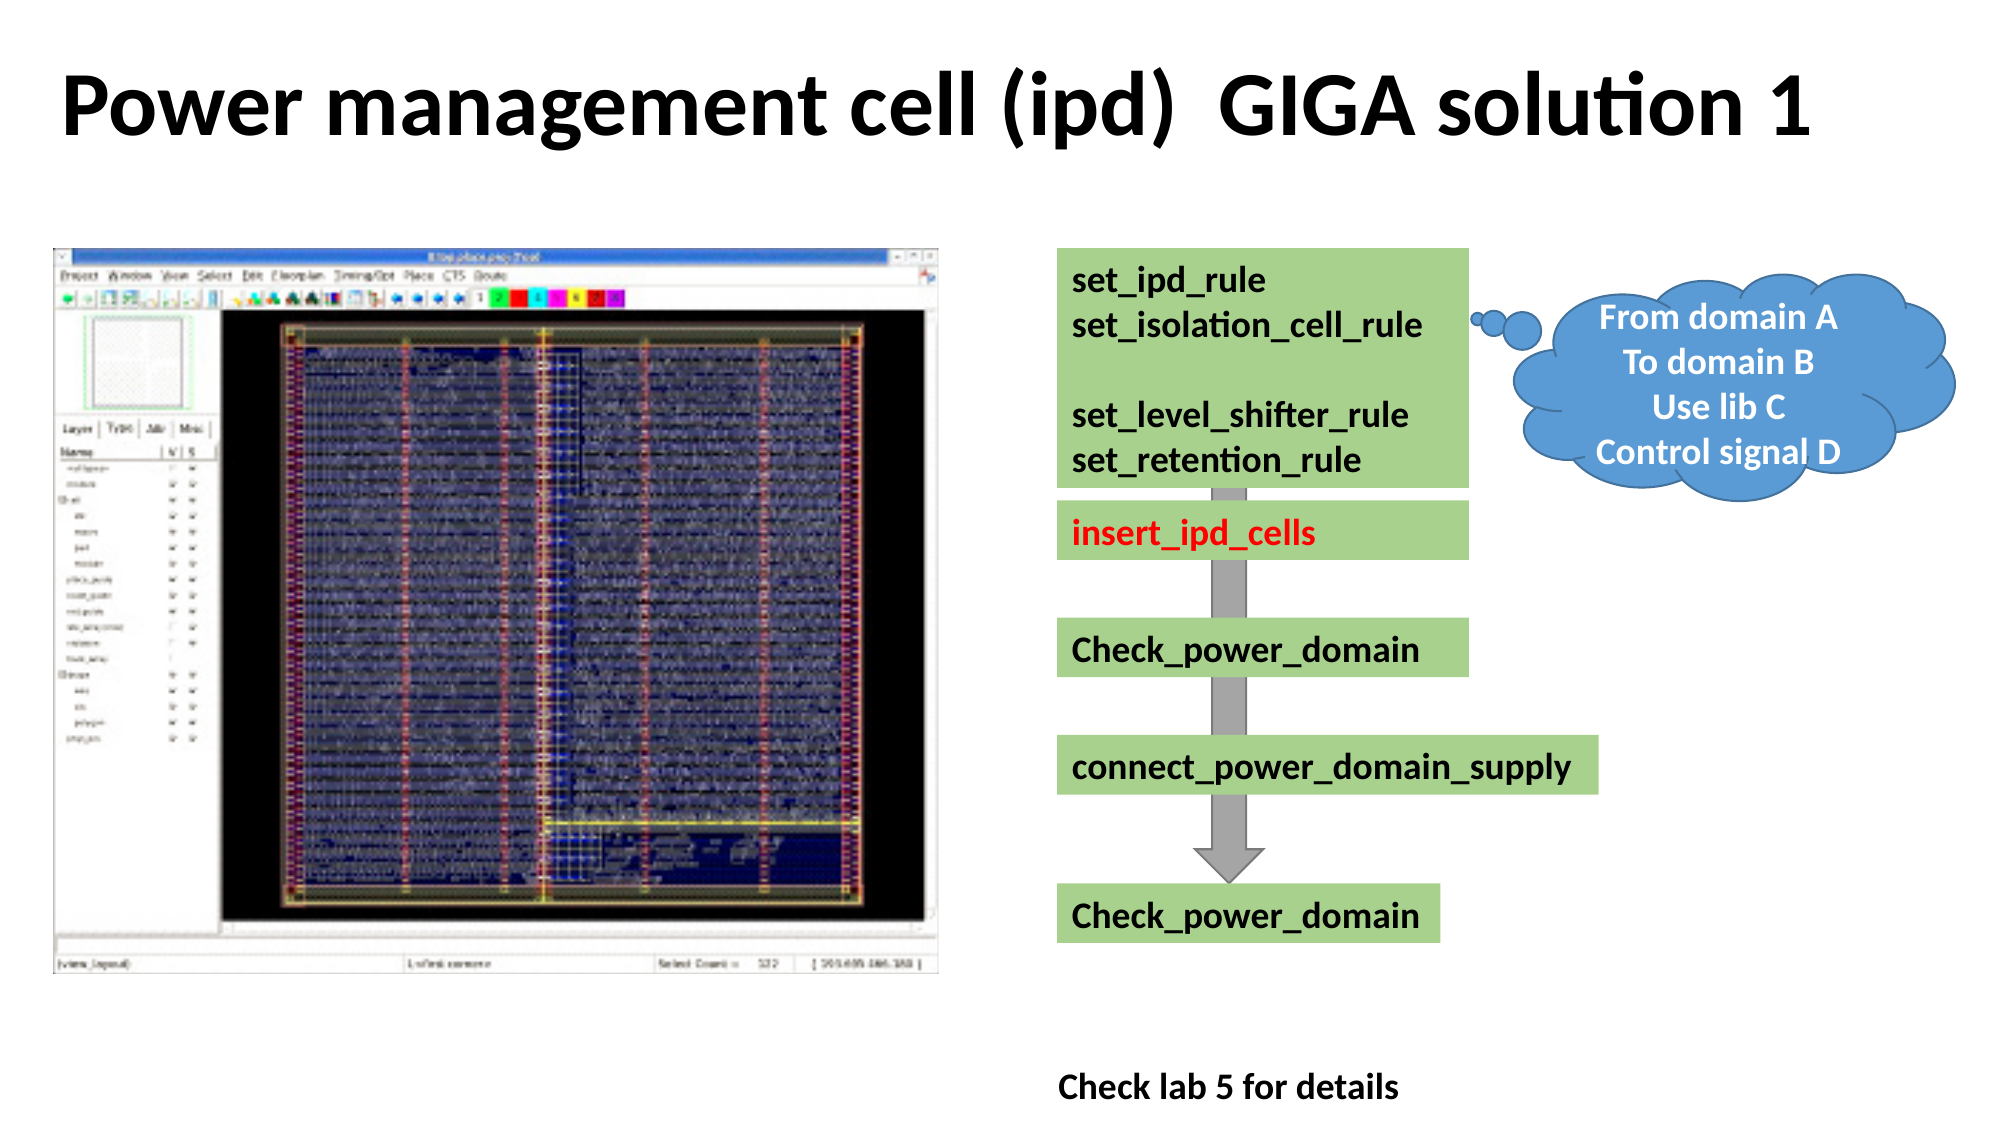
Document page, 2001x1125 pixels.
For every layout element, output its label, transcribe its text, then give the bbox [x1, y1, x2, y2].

text_box insert_ipd_cells [1057, 500, 1469, 560]
text_box [1211, 678, 1248, 734]
text_box Check_power_domain [1057, 883, 1441, 943]
text_box [1211, 488, 1248, 500]
picture [53, 248, 939, 974]
text_box Check lab 5 for details [1043, 1054, 1415, 1115]
text_box [1192, 795, 1266, 883]
text_box [1211, 560, 1248, 617]
text_box From domain A To domain B Use lib C Control signal D [1470, 309, 1543, 351]
text_box connect_power_domain_supply [1057, 734, 1599, 795]
text_box From domain A To domain B Use lib C Control signal D [1512, 273, 1956, 503]
text_box Check_power_domain [1057, 617, 1469, 678]
text_box set_ipd_rule set_isolation_cell_rule set_level_shifter_rule set_retention_rule [1057, 248, 1469, 488]
text_box Power management cell (ipd) GIGA solution 1 [46, 36, 1831, 161]
